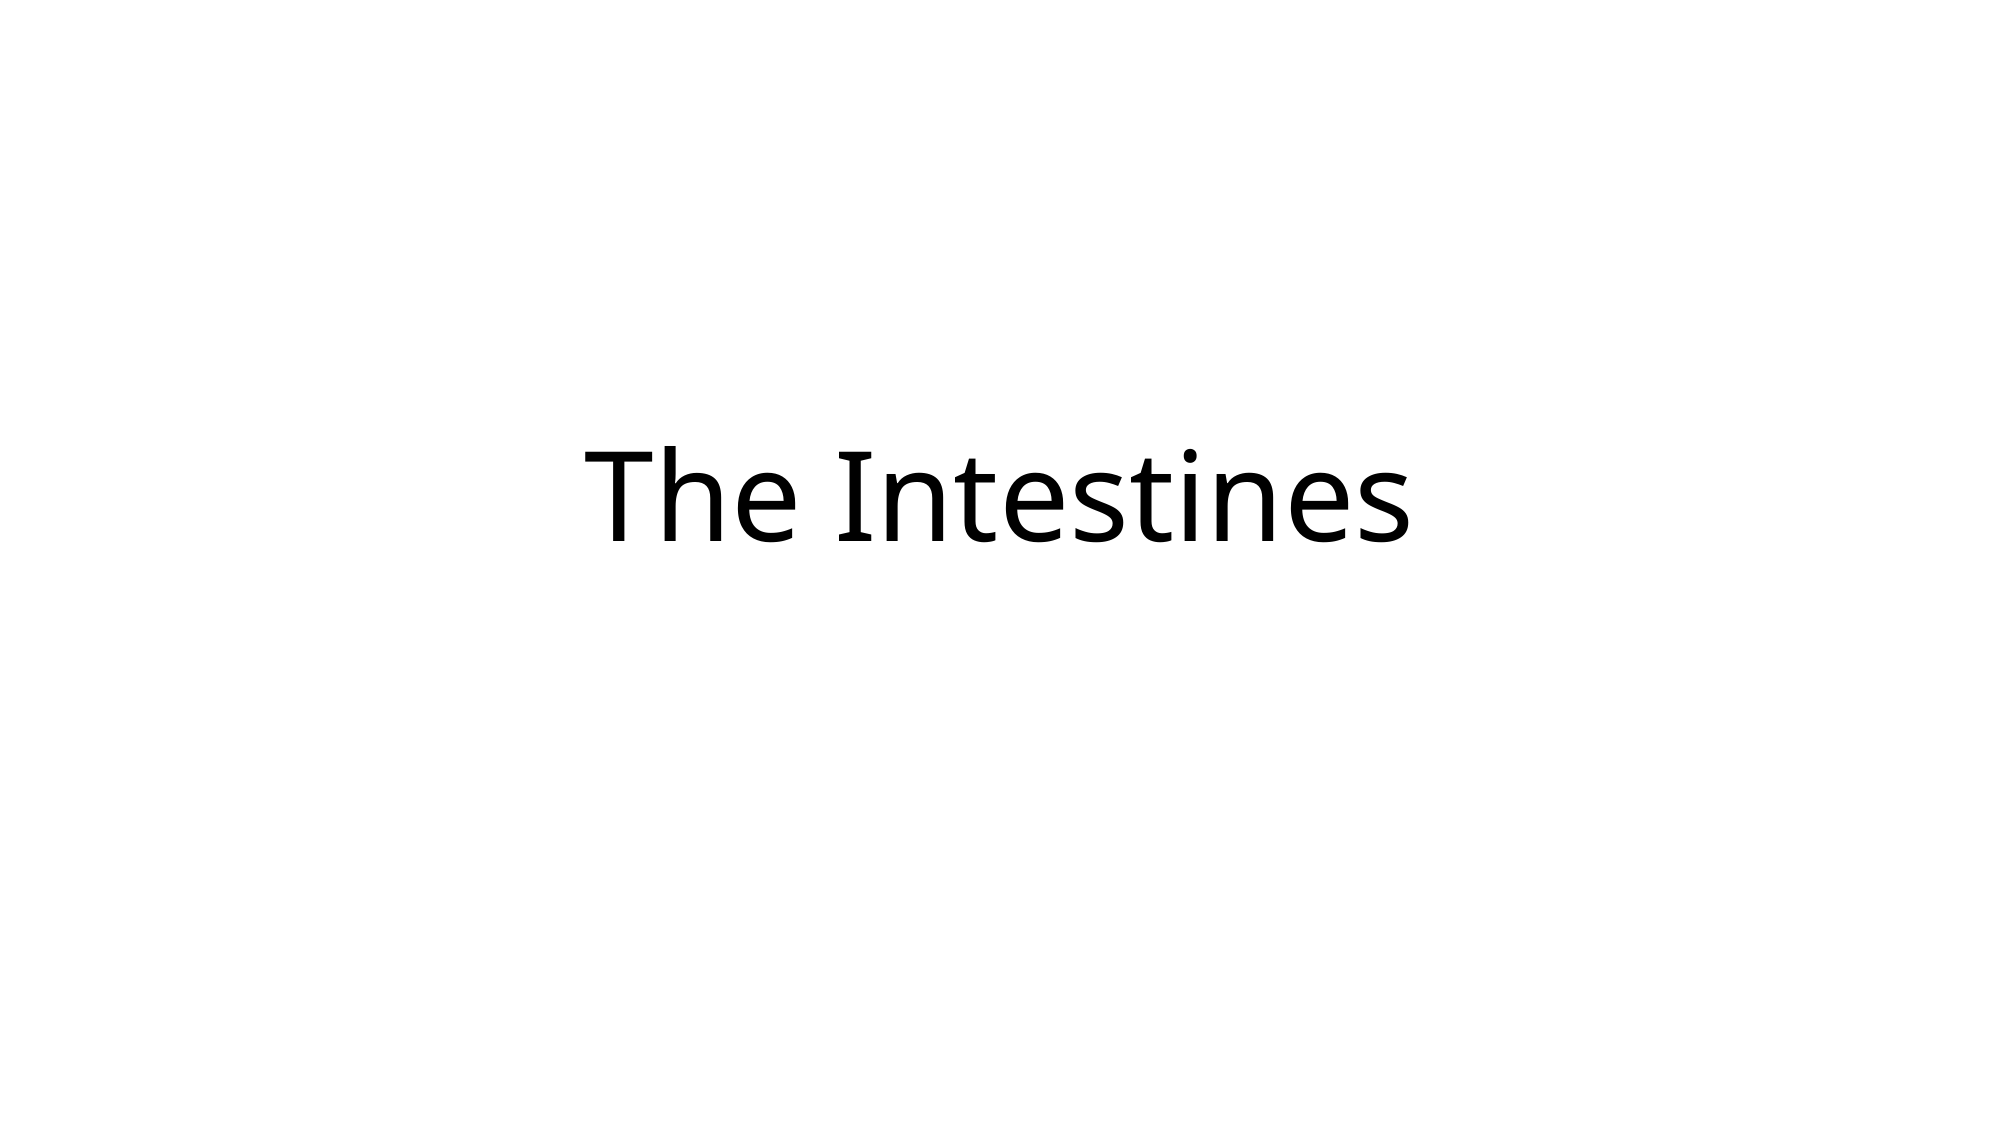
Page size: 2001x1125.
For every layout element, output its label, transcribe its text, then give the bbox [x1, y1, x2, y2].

title The Intestines [249, 184, 1750, 576]
